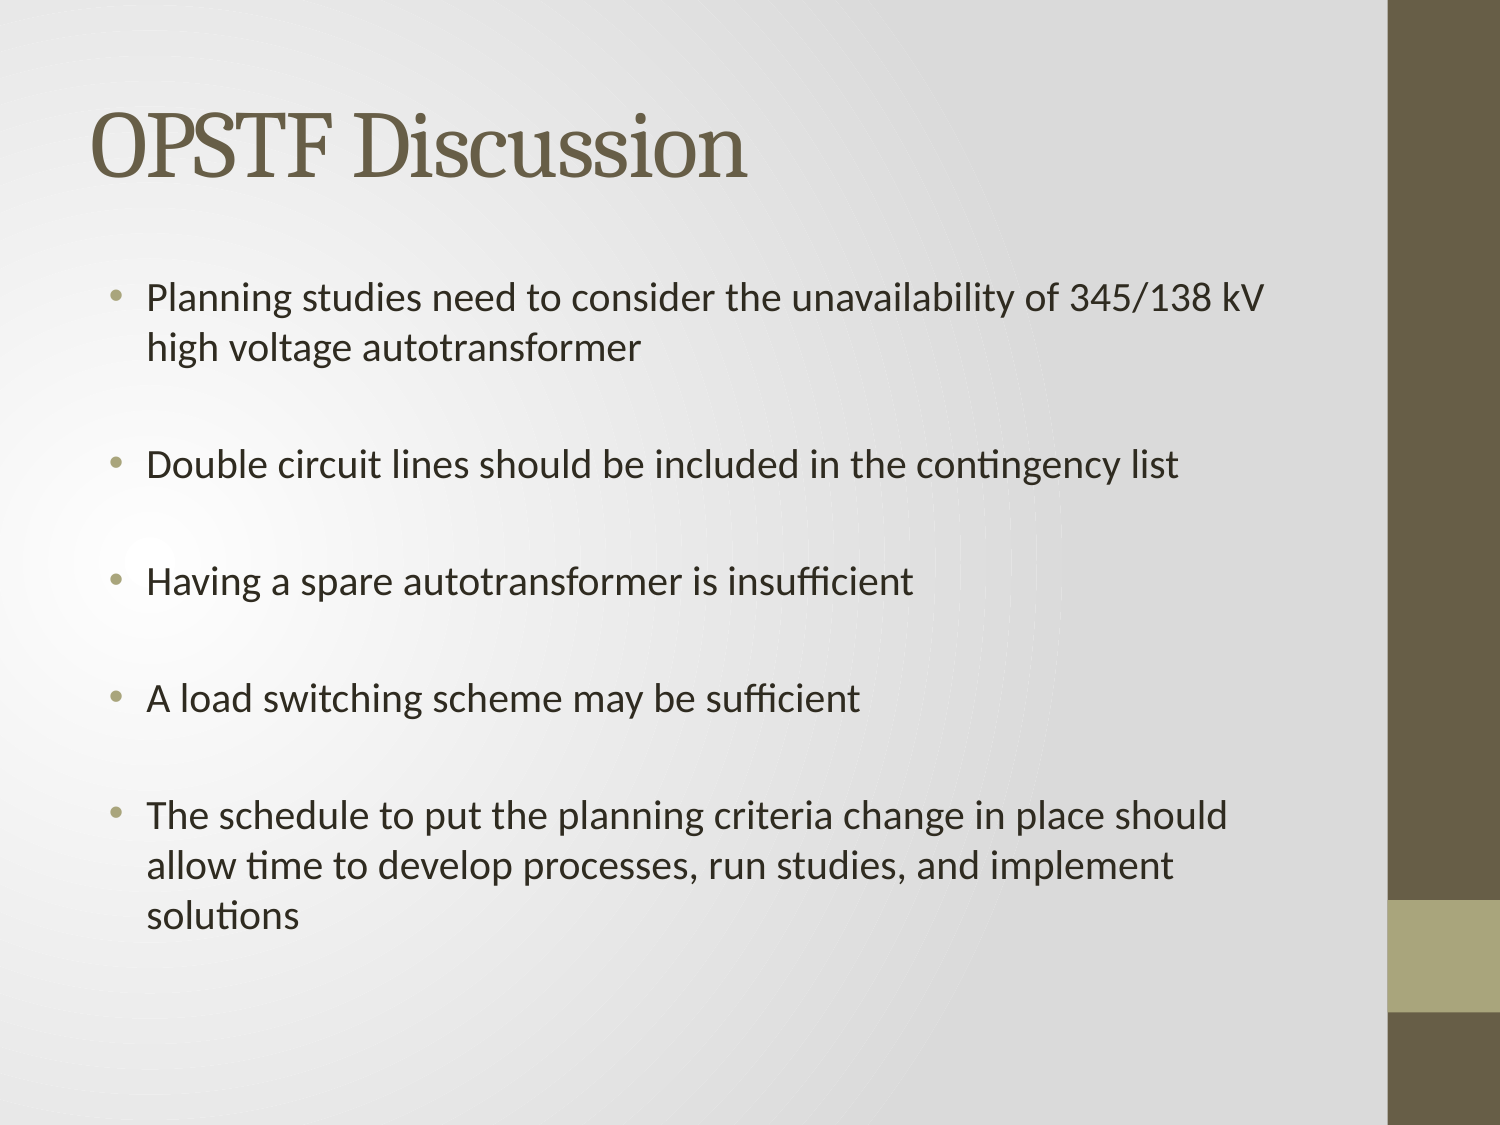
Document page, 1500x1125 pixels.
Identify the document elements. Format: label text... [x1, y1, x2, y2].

list Planning studies need to consider the unavailability of 345/138 kV high voltage autotransformer Double circuit lines should be included in the contingency list Having a spare autotransformer is insufficient A load switching scheme may be sufficient The schedule to put the planning criteria change in place should allow time to develop processes, run studies, and implement solutions [74, 262, 1326, 1051]
title OPSTF Discussion [75, 45, 1325, 233]
